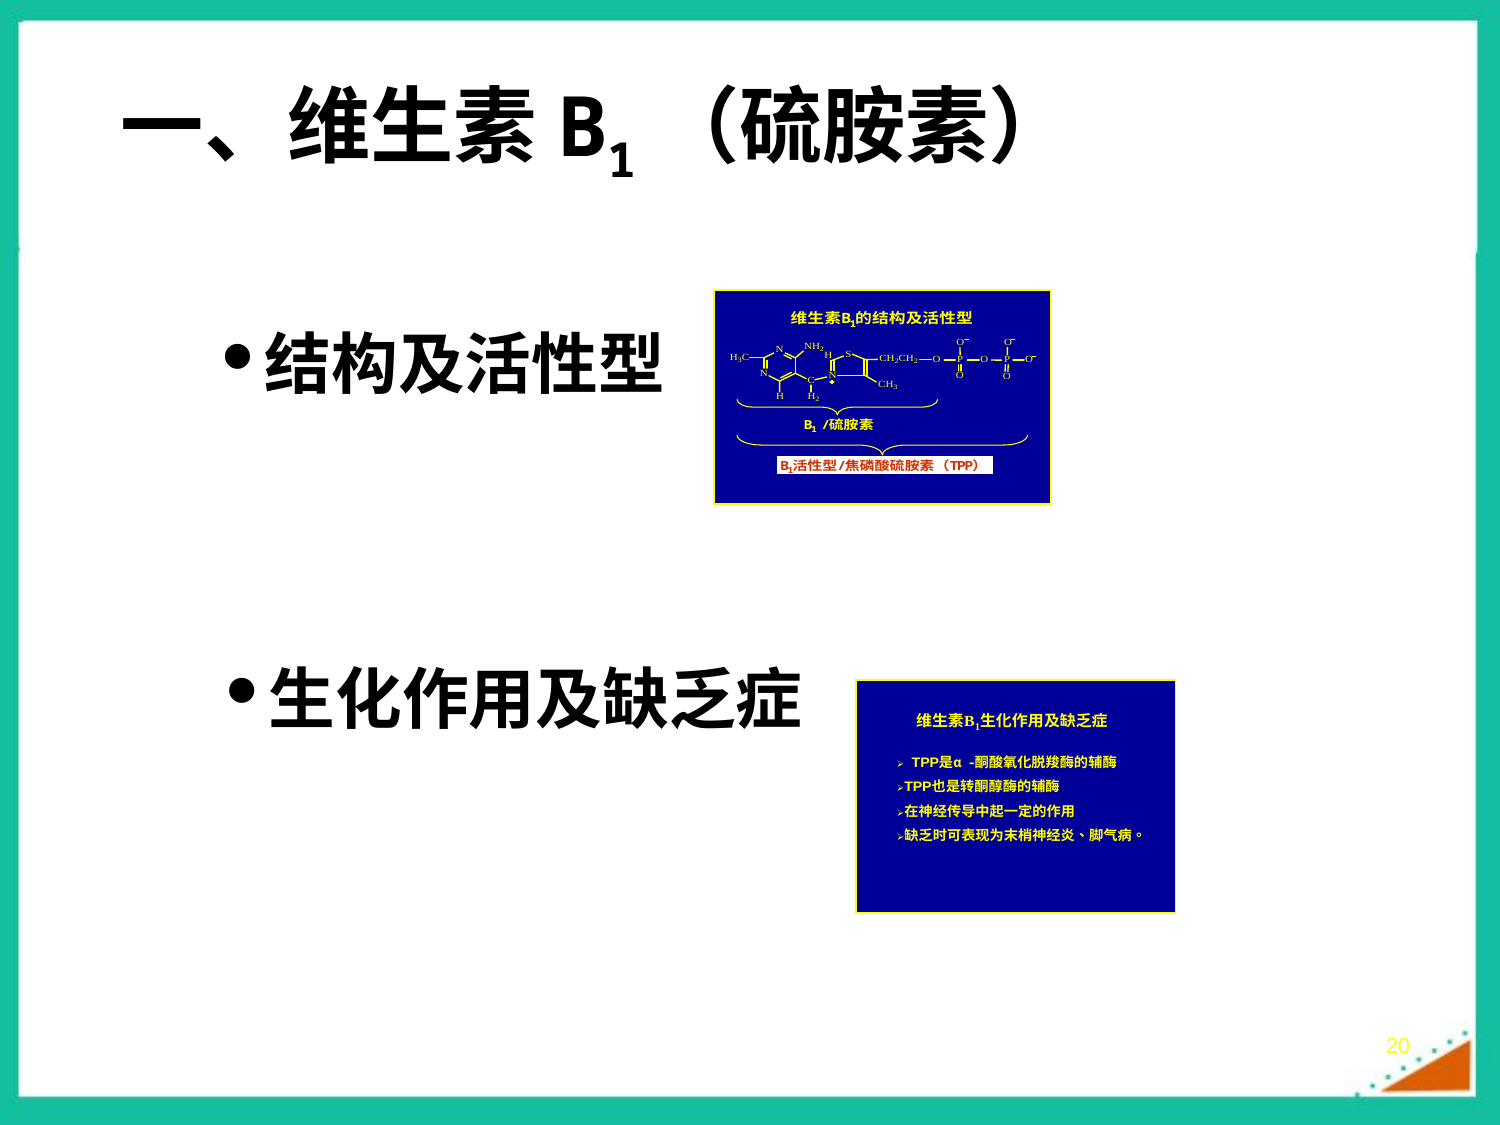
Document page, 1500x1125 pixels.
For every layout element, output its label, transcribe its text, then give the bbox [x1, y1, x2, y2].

text_box 一、维生素B1（硫胺素） [0, 81, 1193, 179]
text_box 结构及活性型 [206, 290, 713, 410]
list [714, 290, 1051, 504]
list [856, 680, 1176, 913]
text_box 生化作用及缺乏症 [210, 633, 904, 744]
slide_number 20 [1074, 1024, 1425, 1103]
picture [0, 0, 1500, 1125]
